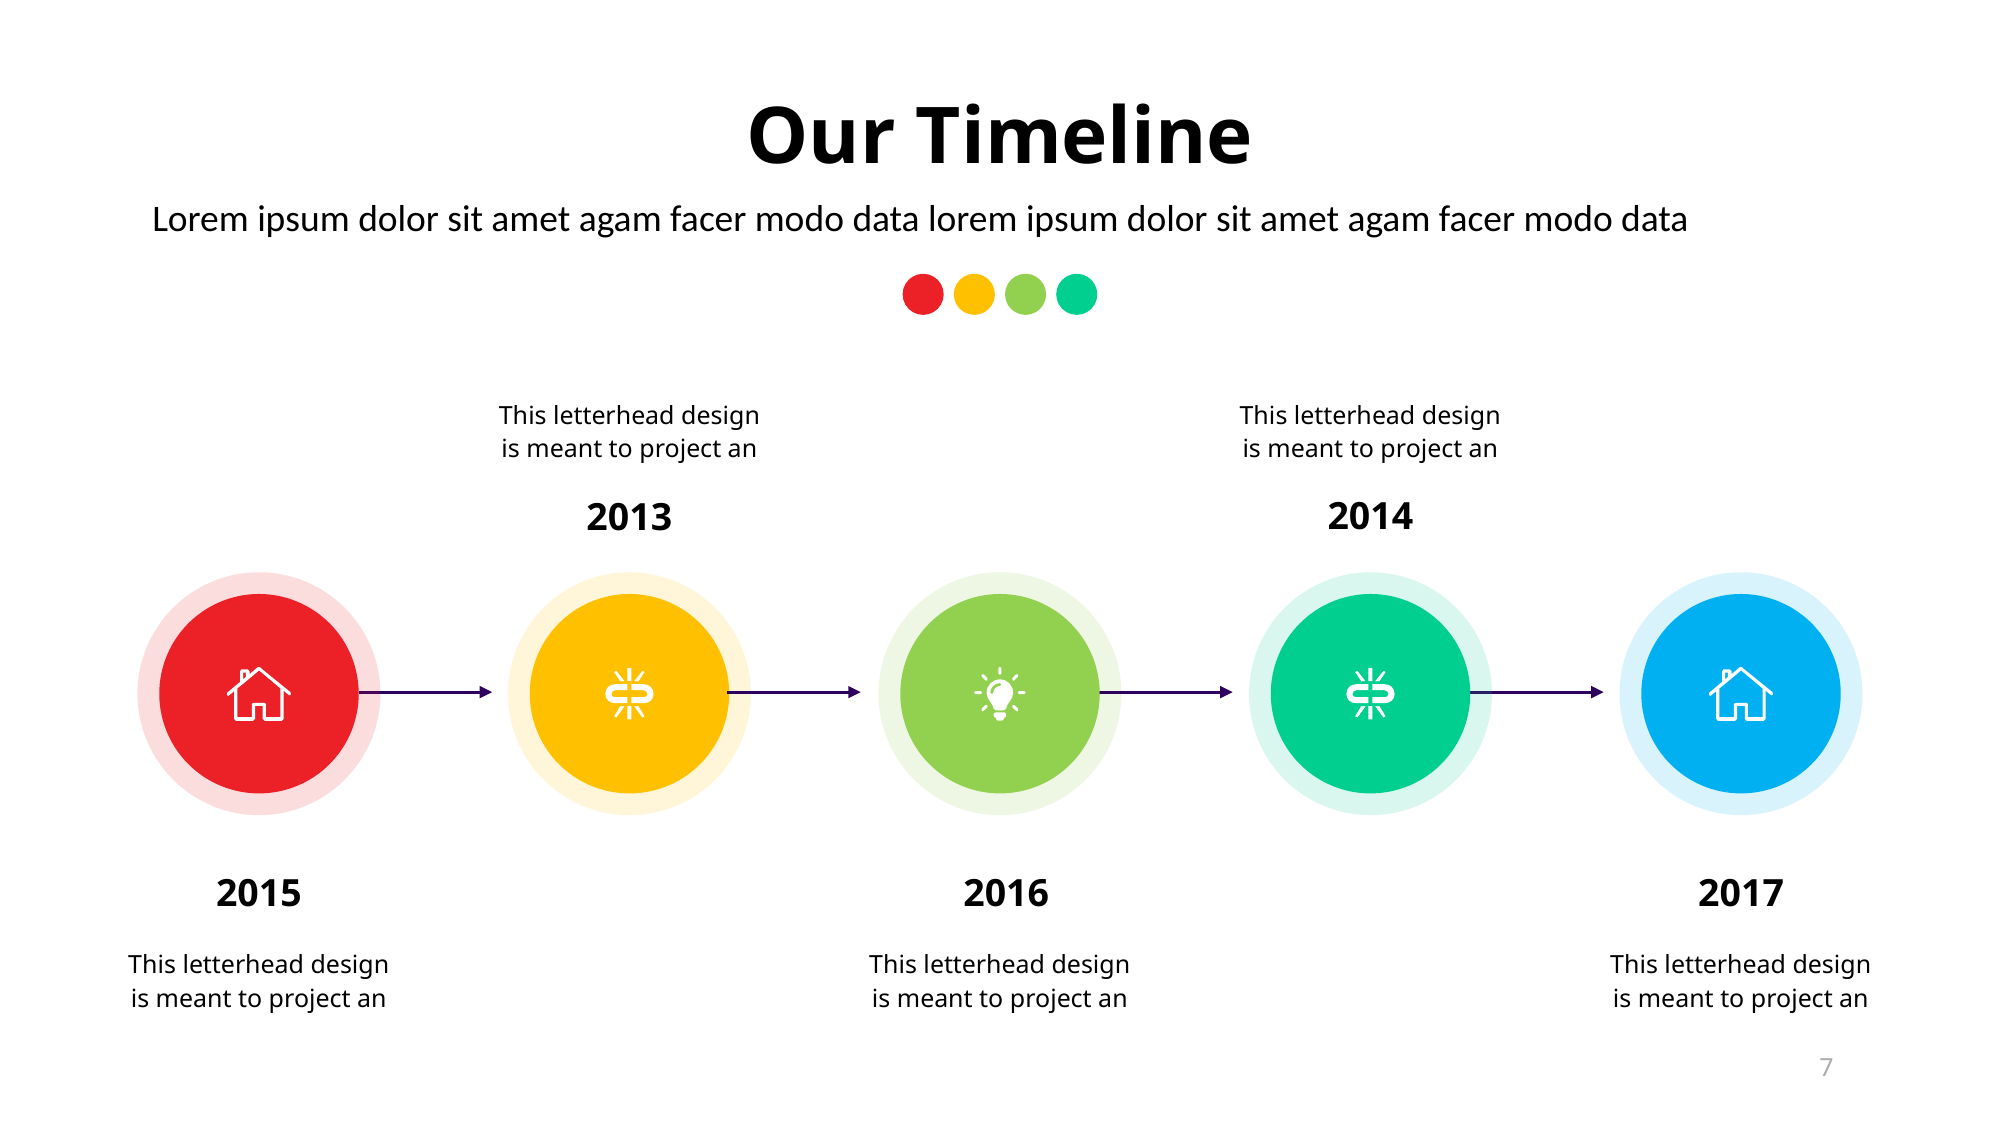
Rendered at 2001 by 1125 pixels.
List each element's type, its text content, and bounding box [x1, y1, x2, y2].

text_box [1708, 667, 1773, 721]
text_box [605, 668, 654, 720]
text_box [119, 861, 399, 1014]
text_box [1247, 571, 1494, 817]
text_box [1269, 592, 1472, 795]
text_box [528, 592, 731, 795]
text_box [998, 666, 1002, 676]
text_box [506, 571, 752, 817]
text_box [136, 571, 382, 817]
text_box [993, 712, 1007, 721]
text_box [1601, 861, 1881, 1014]
text_box [226, 667, 291, 721]
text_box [902, 273, 1098, 315]
text_box [986, 679, 1014, 711]
text_box [981, 705, 988, 712]
text_box [158, 592, 360, 795]
text_box [899, 592, 1101, 795]
text_box [1640, 592, 1842, 795]
slide_number 7 [1790, 1042, 1863, 1094]
text_box [981, 674, 988, 681]
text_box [490, 394, 769, 547]
subtitle Lorem ipsum dolor sit amet agam facer modo data lorem ipsum dolor sit amet agam facer modo data [137, 186, 1863, 227]
text_box [1618, 571, 1864, 817]
text_box [1012, 705, 1019, 712]
text_box [1012, 674, 1019, 681]
text_box [877, 571, 1123, 817]
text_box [1346, 668, 1395, 720]
title Our Timeline [137, 78, 1863, 186]
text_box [1231, 394, 1510, 546]
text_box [860, 861, 1140, 1014]
